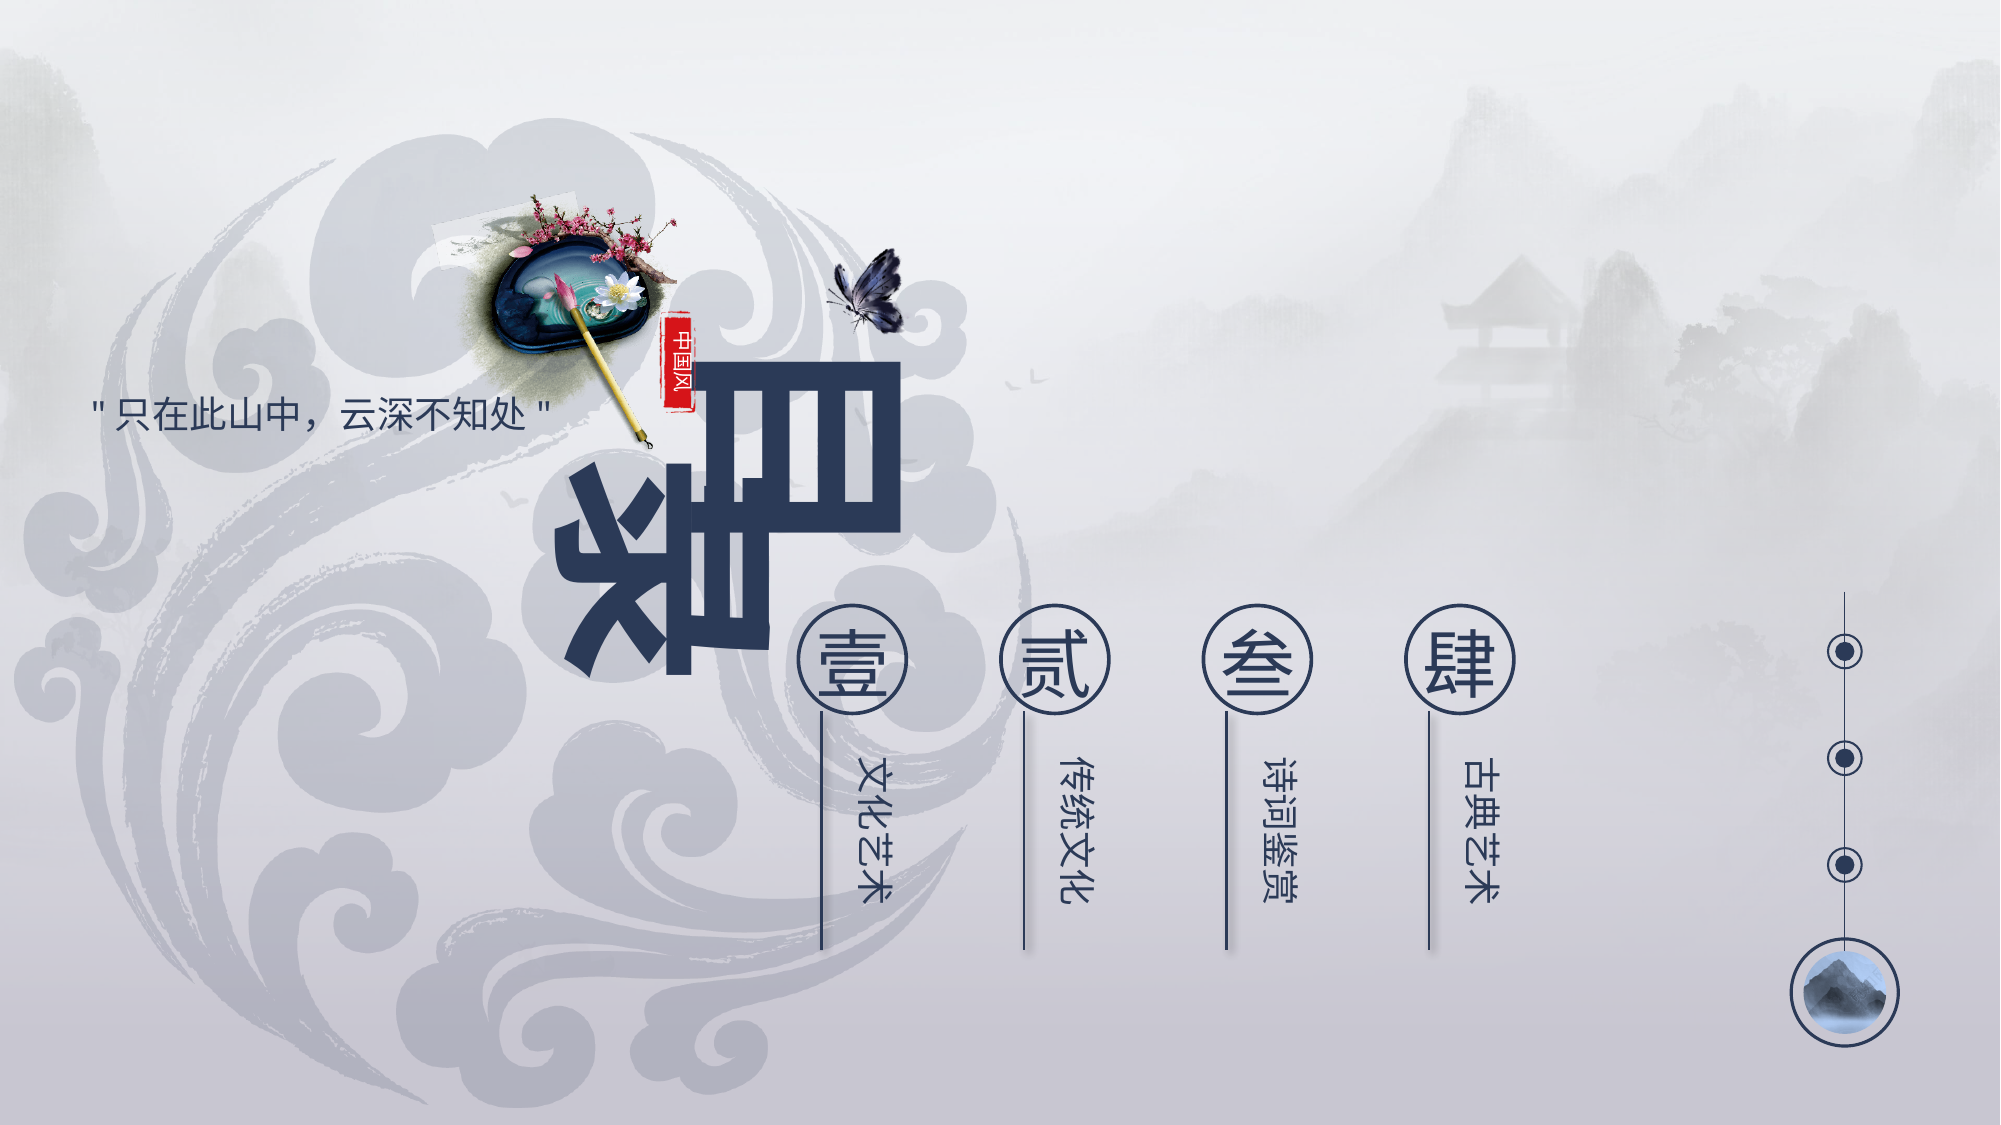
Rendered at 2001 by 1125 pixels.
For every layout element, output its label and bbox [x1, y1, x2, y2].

picture [14, 118, 1032, 1108]
text_box [798, 605, 907, 968]
text_box [1000, 605, 1109, 968]
text_box [1203, 605, 1312, 968]
text_box [646, 303, 711, 426]
text_box [1791, 591, 1899, 1047]
text_box [1405, 605, 1514, 968]
